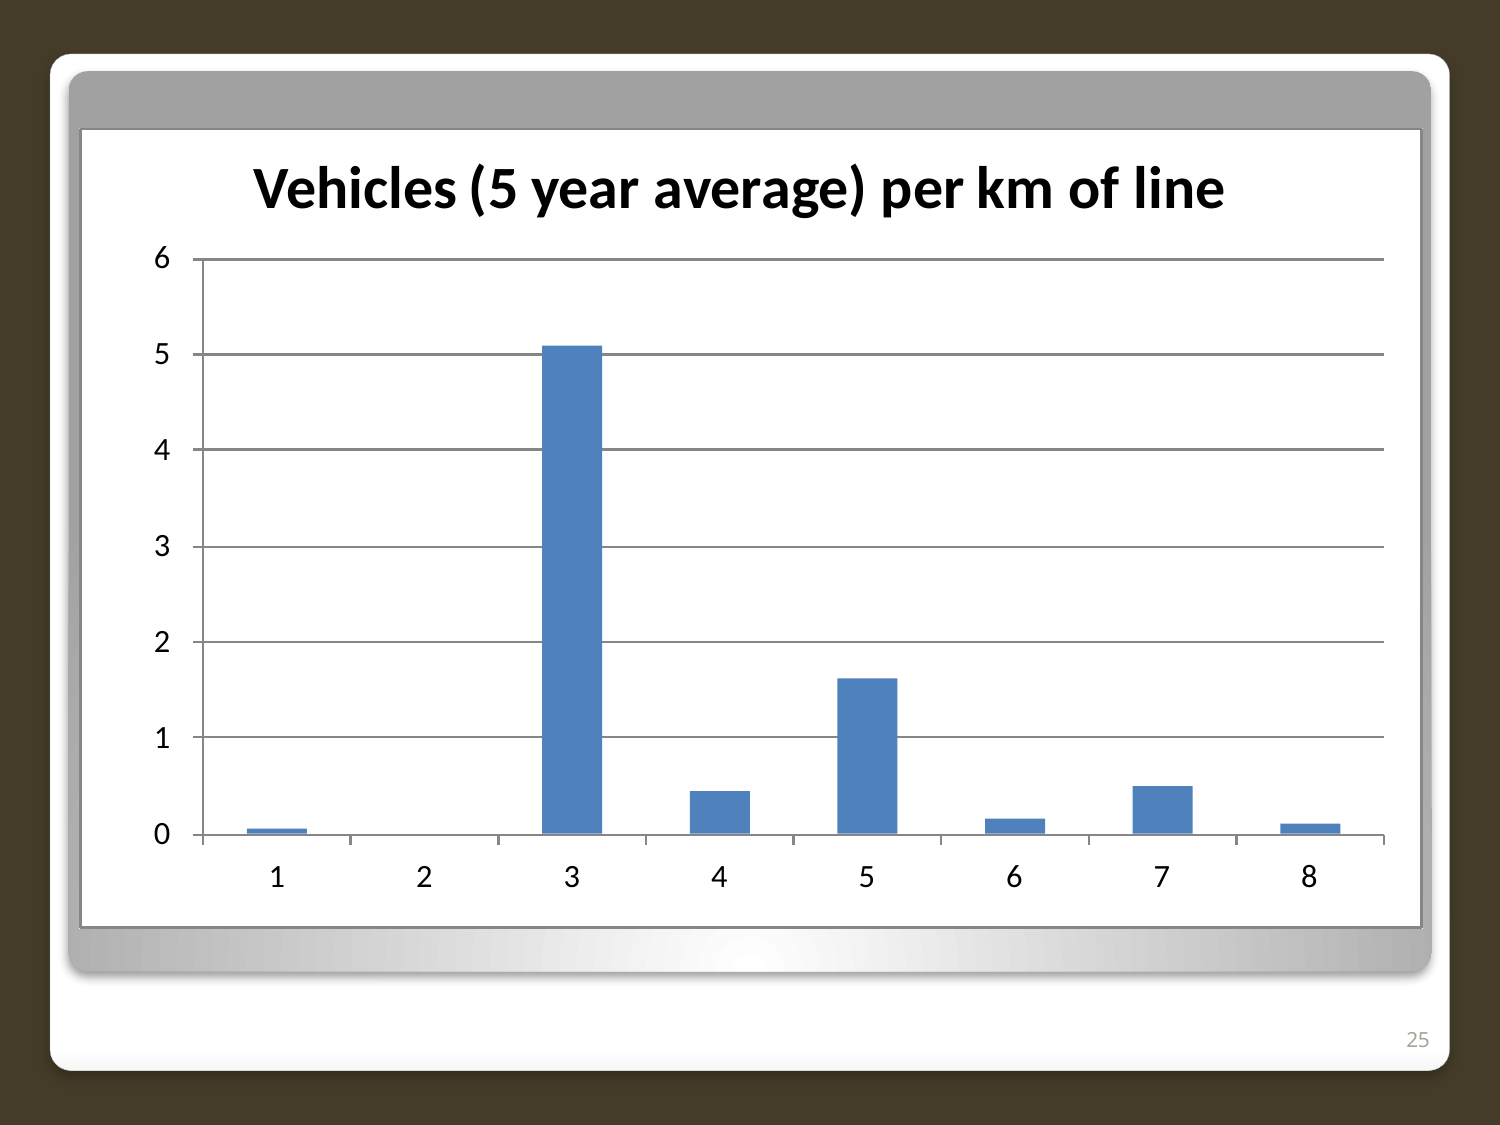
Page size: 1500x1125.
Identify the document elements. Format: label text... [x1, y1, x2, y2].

slide_number 25 [1369, 1002, 1445, 1063]
picture [76, 125, 1424, 929]
